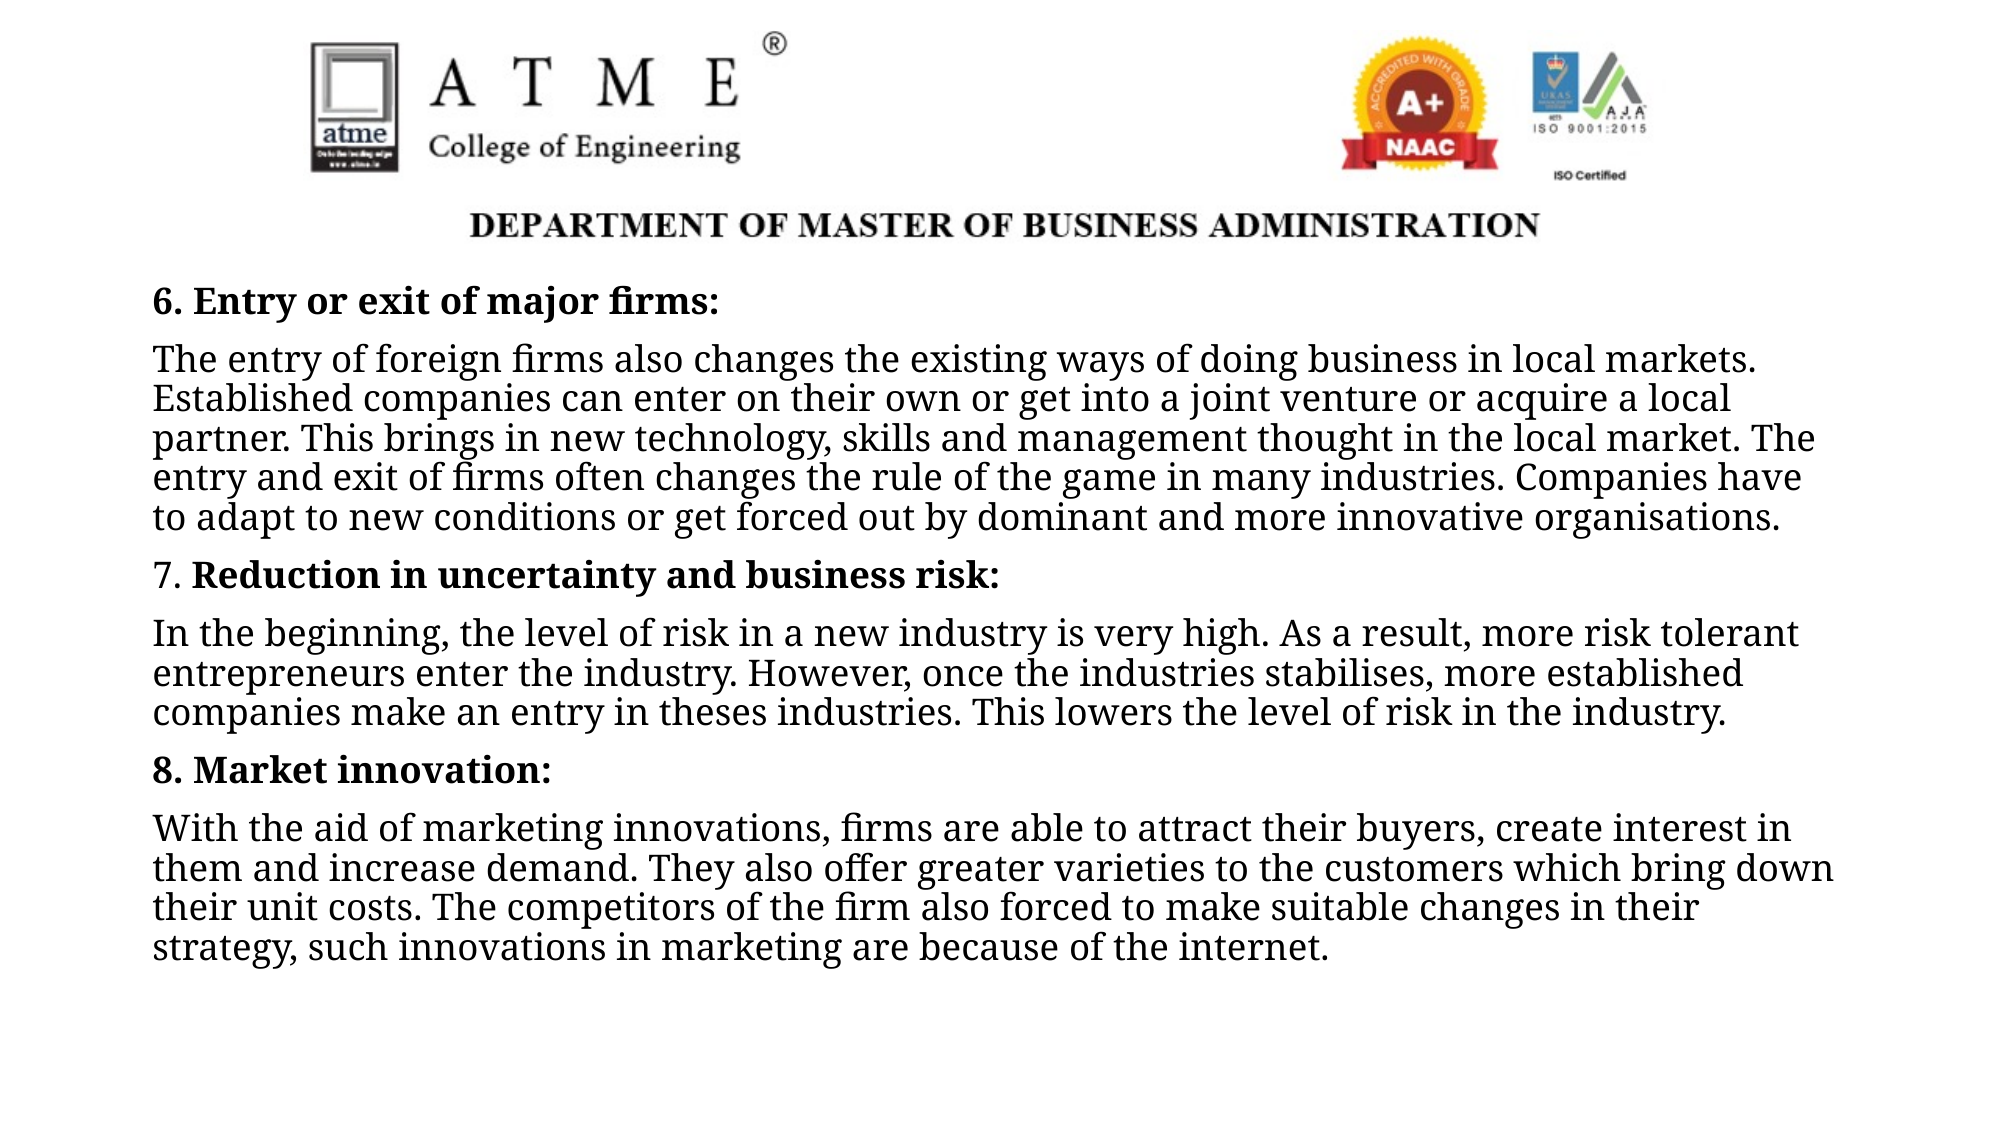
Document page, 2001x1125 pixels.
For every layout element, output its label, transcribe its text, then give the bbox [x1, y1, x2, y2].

picture [303, 30, 1697, 245]
list 6. Entry or exit of major firms: The entry of foreign firms also changes the existing ways of doing business in local markets. Established companies can enter on their own or get into a joint venture or acquire a local partner. This brings in new technology, skills and management thought in the local market. The entry and exit of firms often changes the rule of the game in many industries. Companies have to adapt to new conditions or get forced out by dominant and more innovative organisations. 7. Reduction in uncertainty and business risk: In the beginning, the level of risk in a new industry is very high. As a result, more risk tolerant entrepreneurs enter the industry. However, once the industries stabilises, more established companies make an entry in theses industries. This lowers the level of risk in the industry. 8. Market innovation: With the aid of marketing innovations, firms are able to attract their buyers, create interest in them and increase demand. They also offer greater varieties to the customers which bring down their unit costs. The competitors of the firm also forced to make suitable changes in their strategy, such innovations in marketing are because of the internet. [137, 274, 1863, 989]
